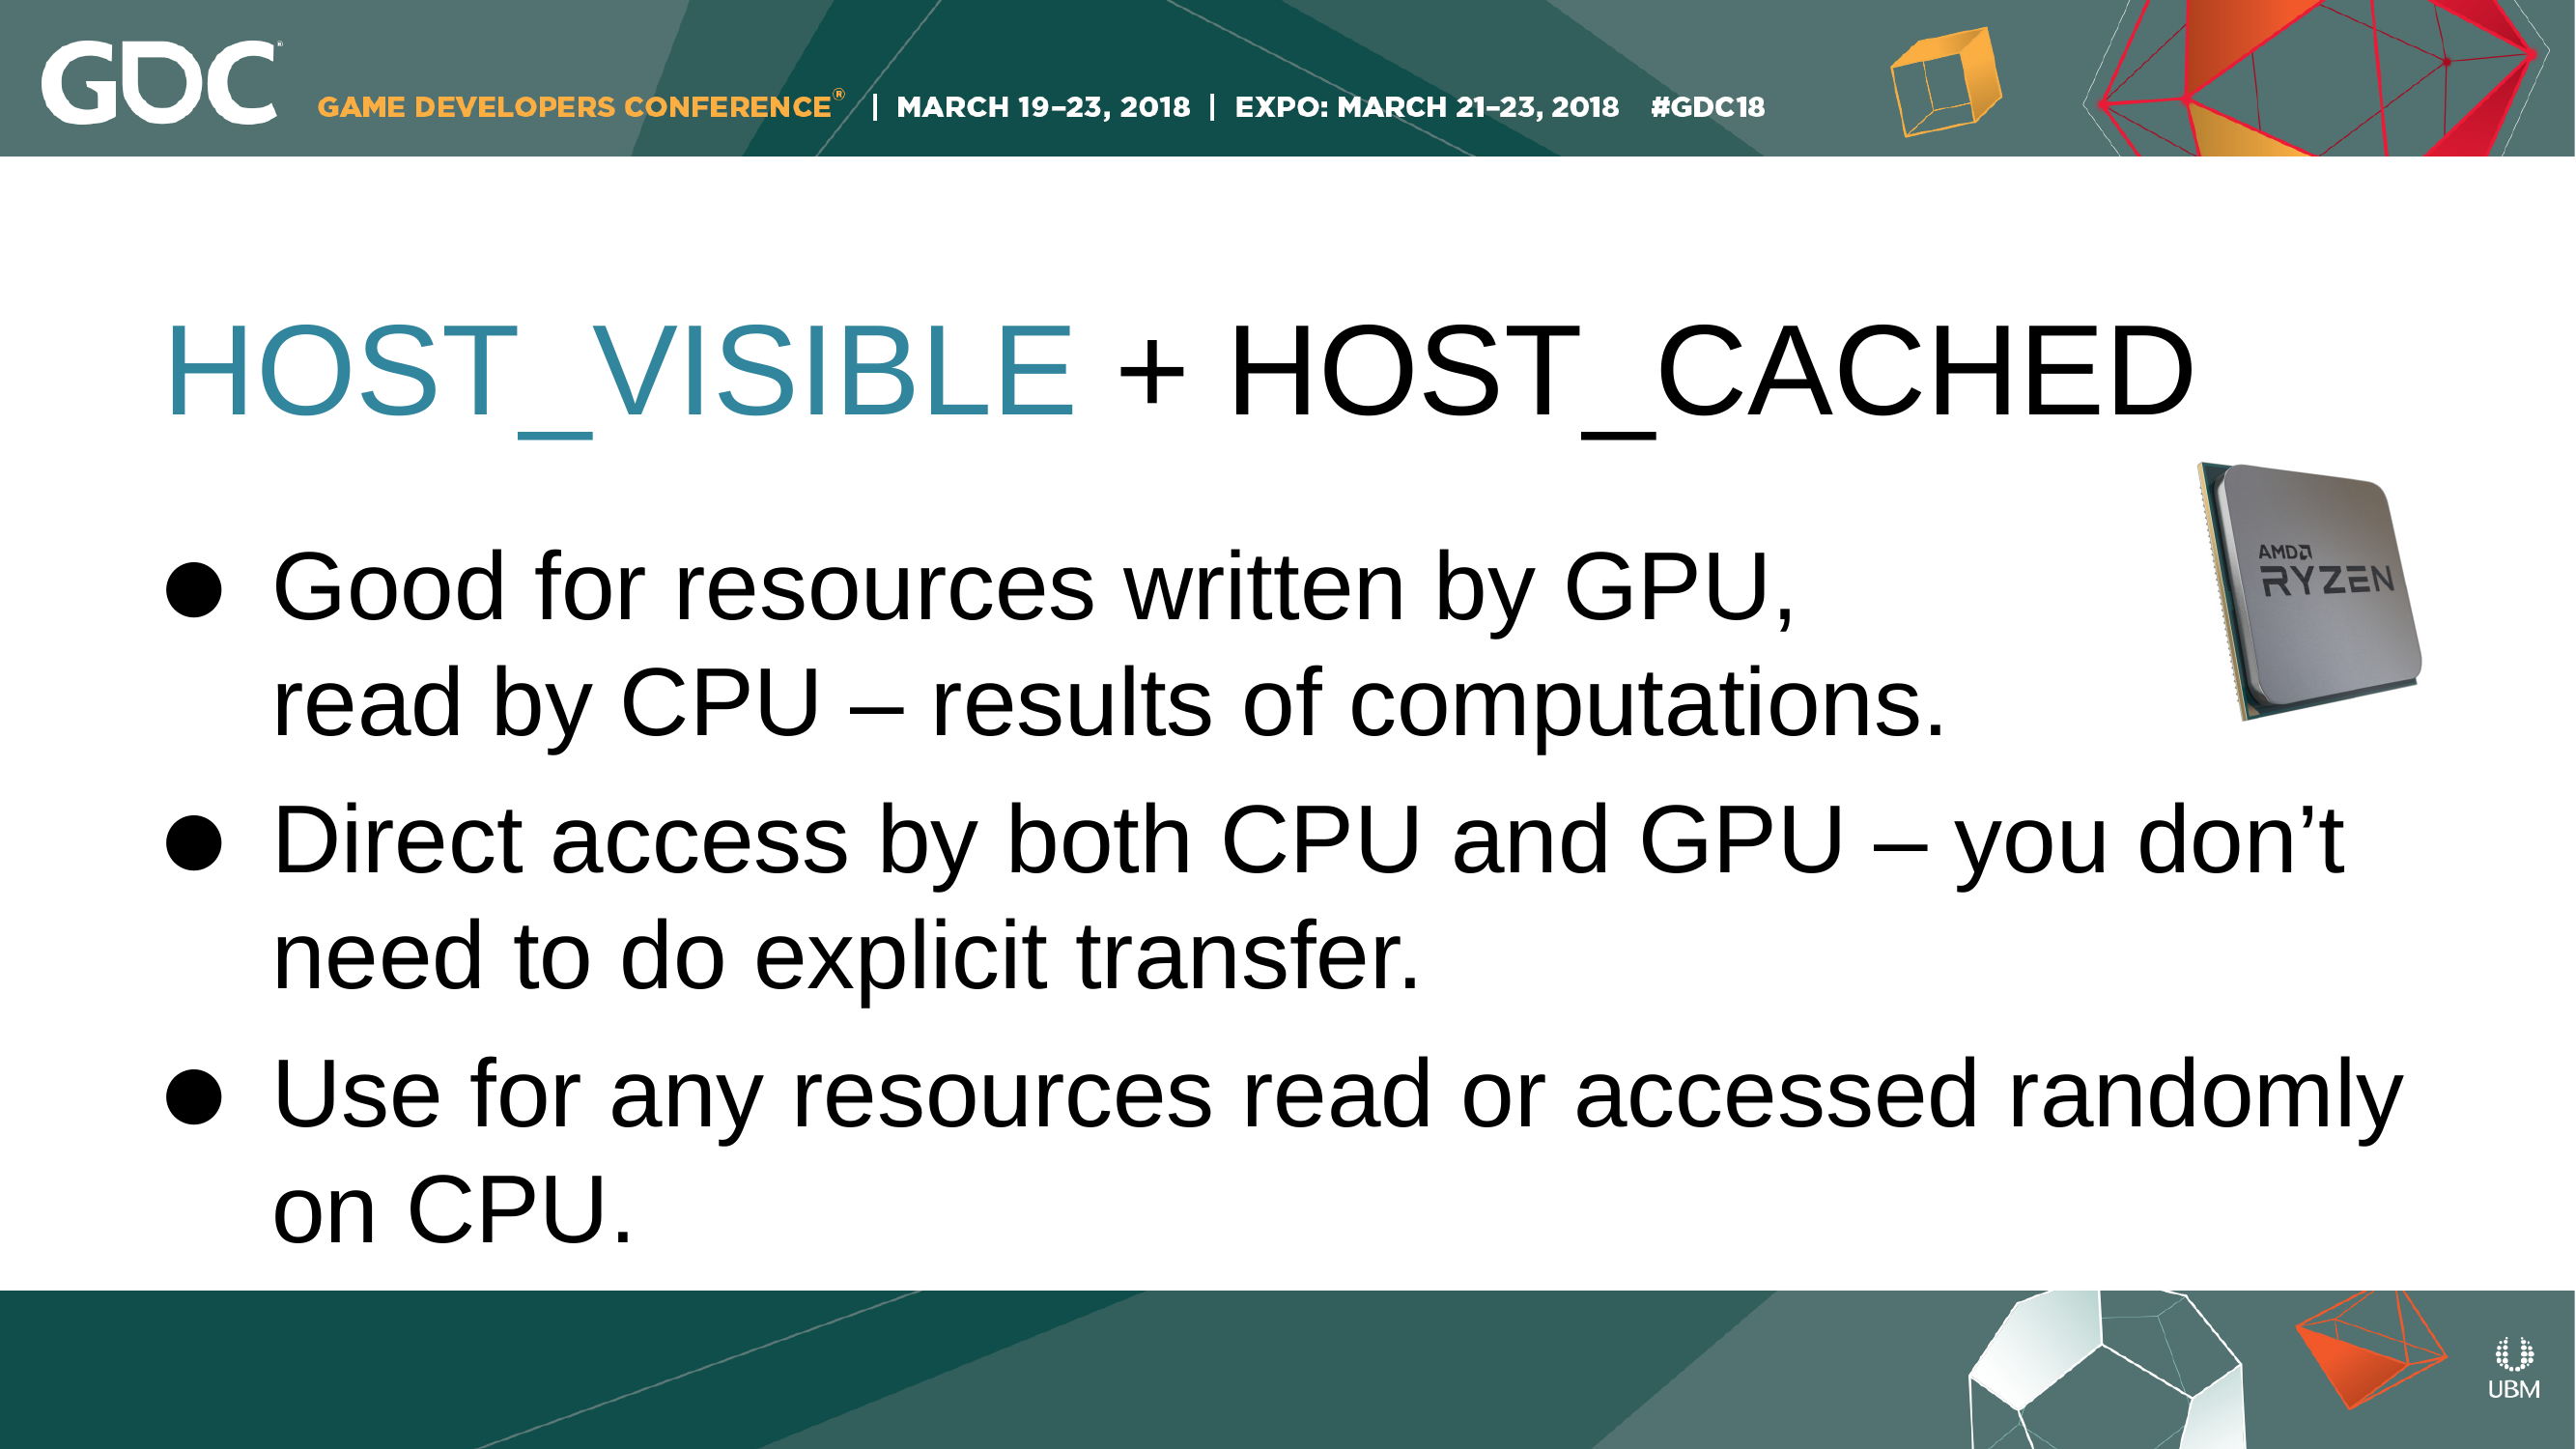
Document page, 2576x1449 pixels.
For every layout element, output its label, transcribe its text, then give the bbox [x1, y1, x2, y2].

title HOST_VISIBLE + HOST_CACHED [150, 272, 2426, 495]
picture [0, 0, 2575, 1449]
list Good for resources written by GPU, read by CPU – results of computations. Direct access by both CPU and GPU – you don’t need to do explicit transfer. Use for any resources read or accessed randomly on CPU. [150, 509, 2426, 1284]
